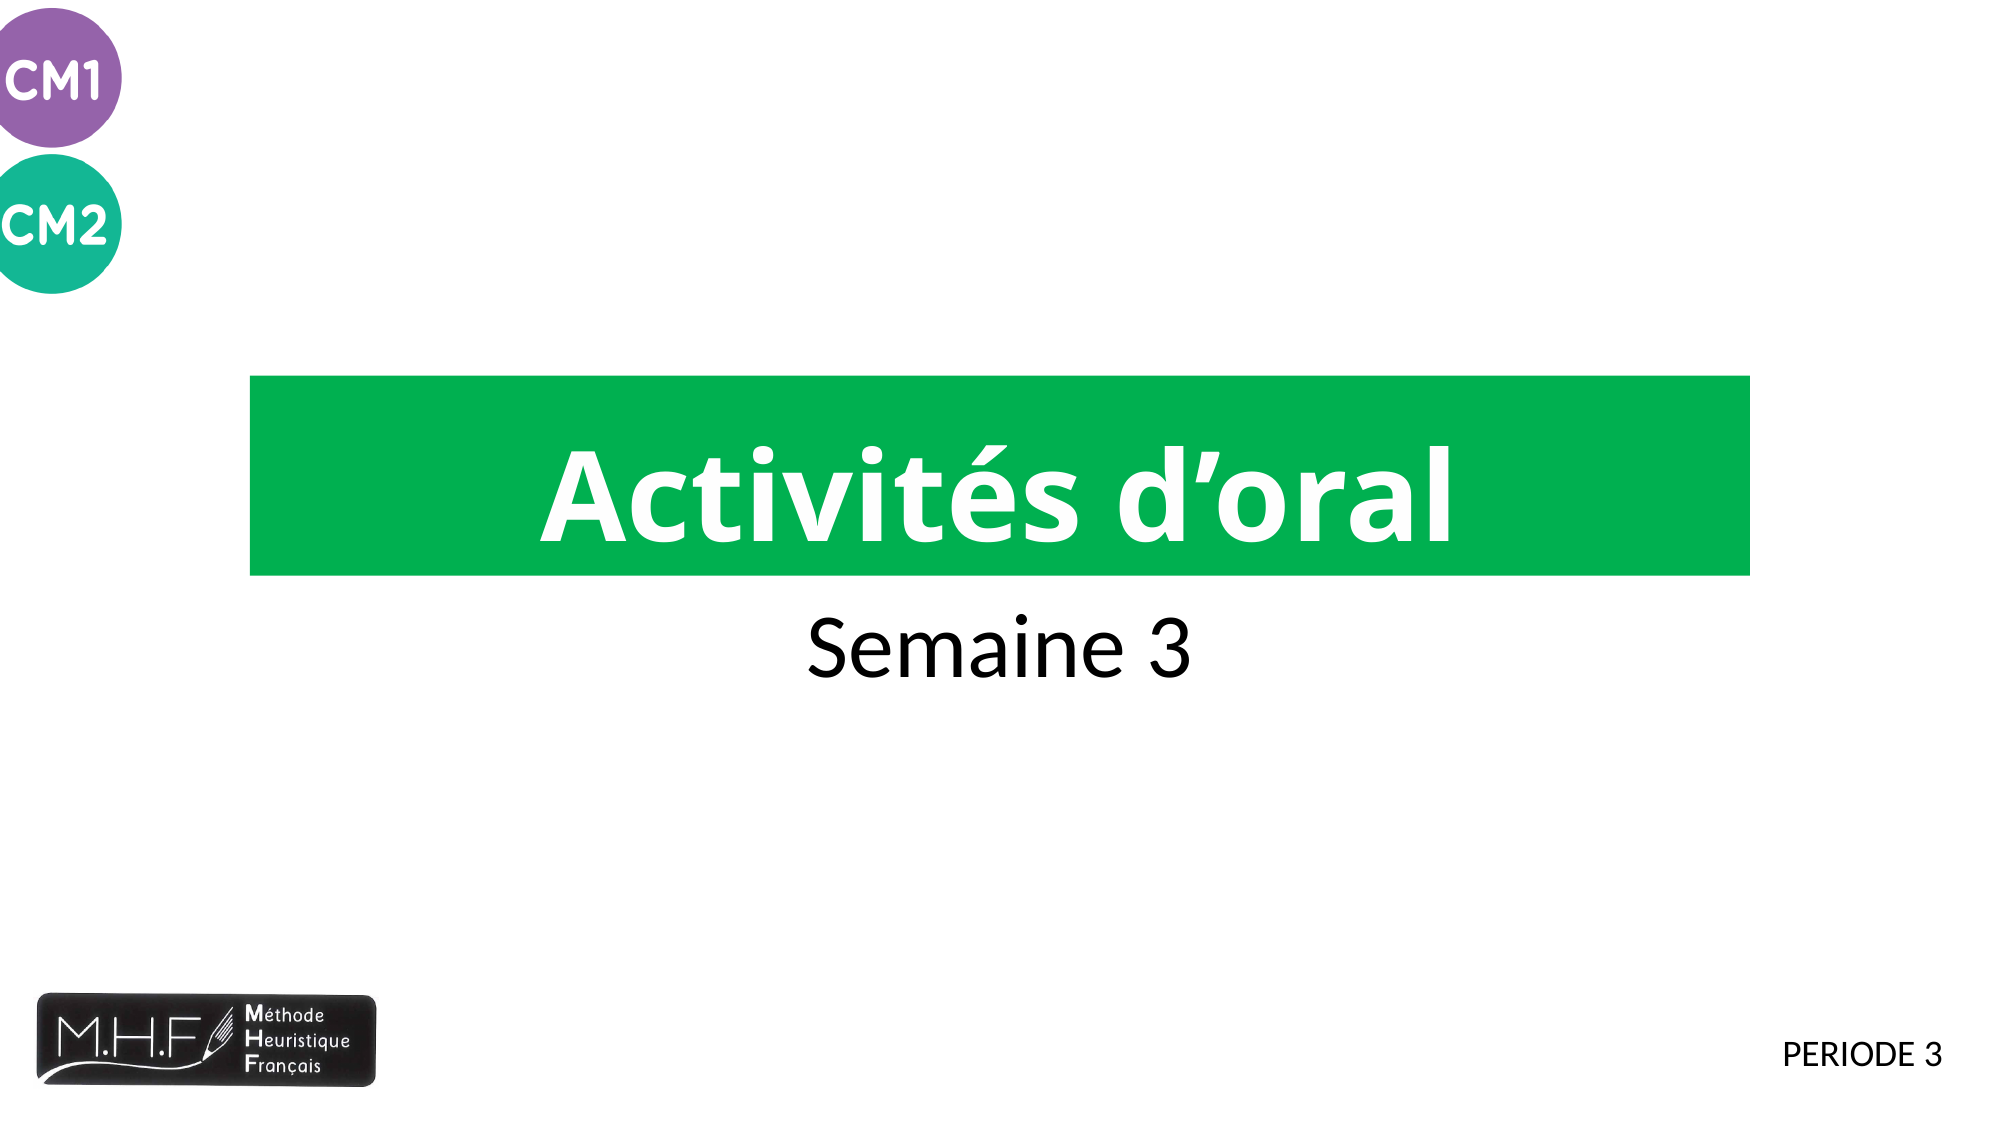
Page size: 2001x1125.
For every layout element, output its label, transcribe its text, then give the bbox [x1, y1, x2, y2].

picture [33, 990, 379, 1089]
title Activités d’oral [249, 375, 1750, 576]
subtitle Semaine 3 [249, 590, 1750, 863]
text_box PERIODE 3 [1362, 1021, 1967, 1082]
picture [0, 0, 134, 298]
